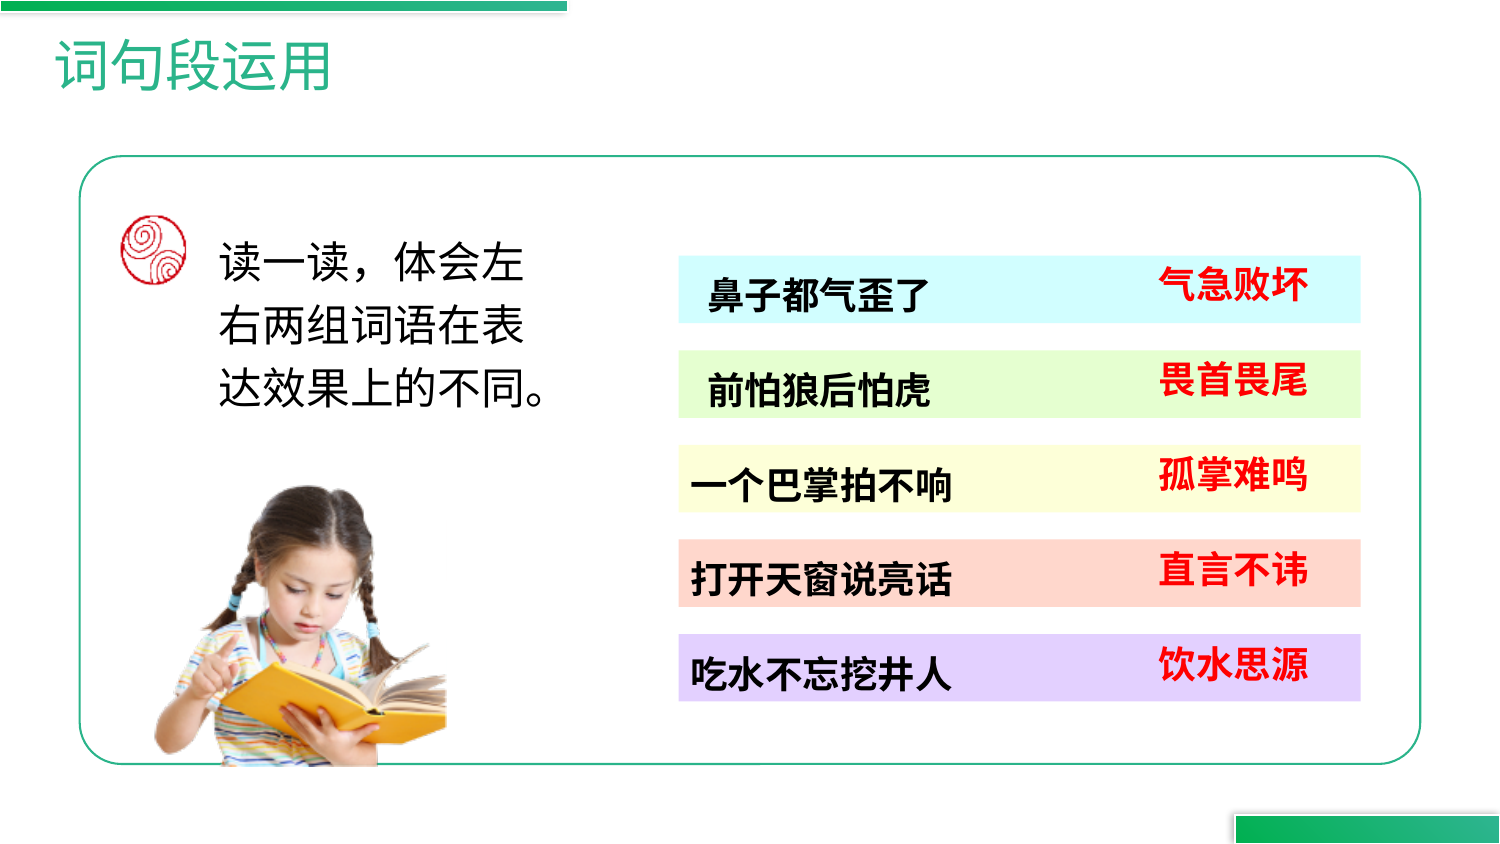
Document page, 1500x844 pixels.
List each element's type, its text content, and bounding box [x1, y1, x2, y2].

text_box 气急败坏 [1147, 255, 1321, 312]
list 词句段运用 [41, 32, 382, 94]
text_box 前怕狼后怕虎 [678, 350, 1361, 418]
text_box 打开天窗说亮话 [678, 539, 1361, 607]
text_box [119, 214, 583, 423]
picture [141, 473, 447, 767]
text_box 吃水不忘挖井人 [678, 634, 1361, 702]
text_box 鼻子都气歪了 [678, 255, 1361, 324]
text_box 孤掌难鸣 [1147, 445, 1321, 502]
text_box 直言不讳 [1147, 540, 1321, 597]
text_box 饮水思源 [1147, 635, 1321, 693]
text_box 一个巴掌拍不响 [678, 444, 1361, 513]
text_box 畏首畏尾 [1147, 350, 1321, 407]
